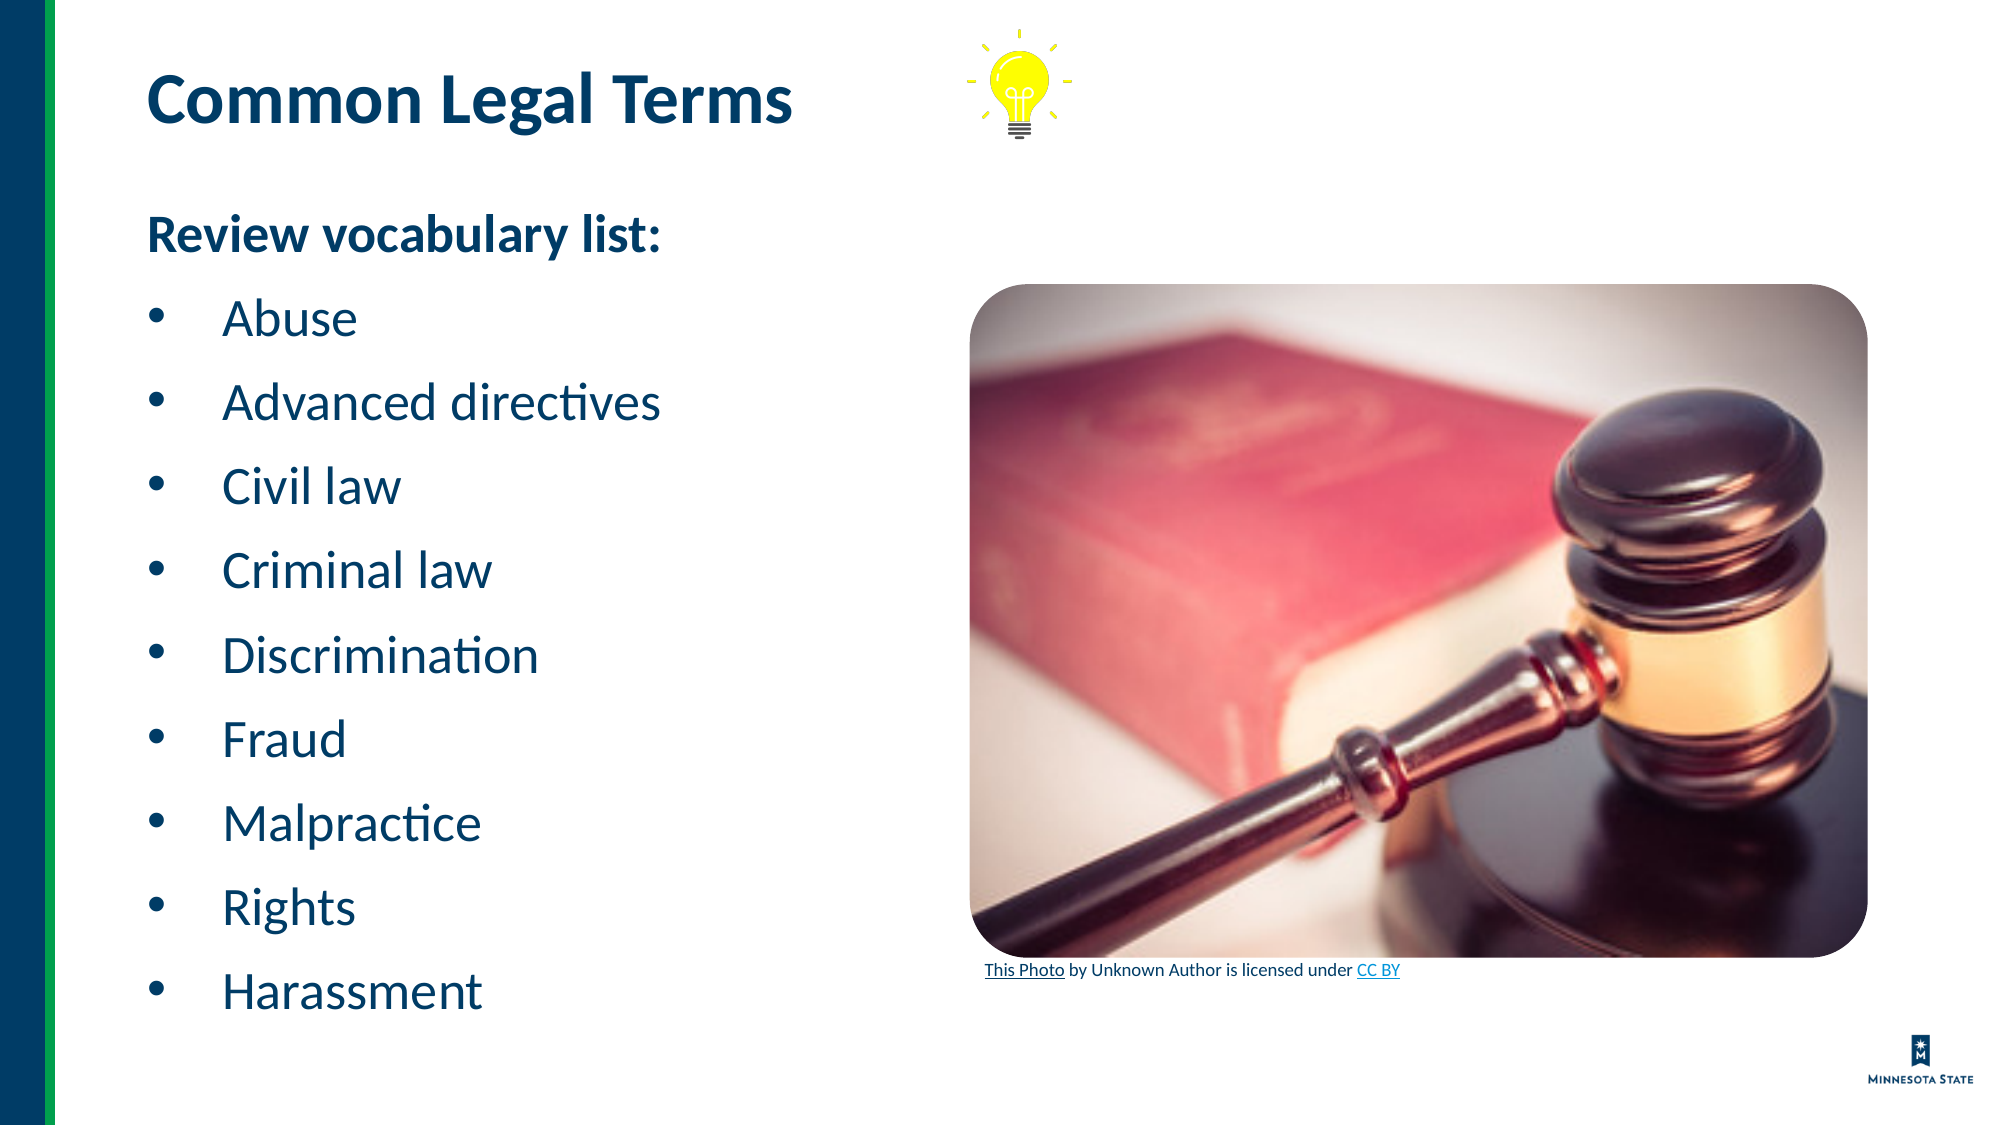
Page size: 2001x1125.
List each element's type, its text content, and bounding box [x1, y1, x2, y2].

picture [969, 283, 1868, 958]
text_box This Photo by Unknown Author is licensed under CC BY [969, 966, 1721, 988]
title Common Legal Terms [132, 33, 933, 146]
picture [938, 0, 1101, 162]
list Review vocabulary list: Abuse Advanced directives Civil law Criminal law Discrimination Fraud Malpractice Rights Harassment [132, 184, 1296, 1058]
picture [1823, 1028, 2001, 1095]
